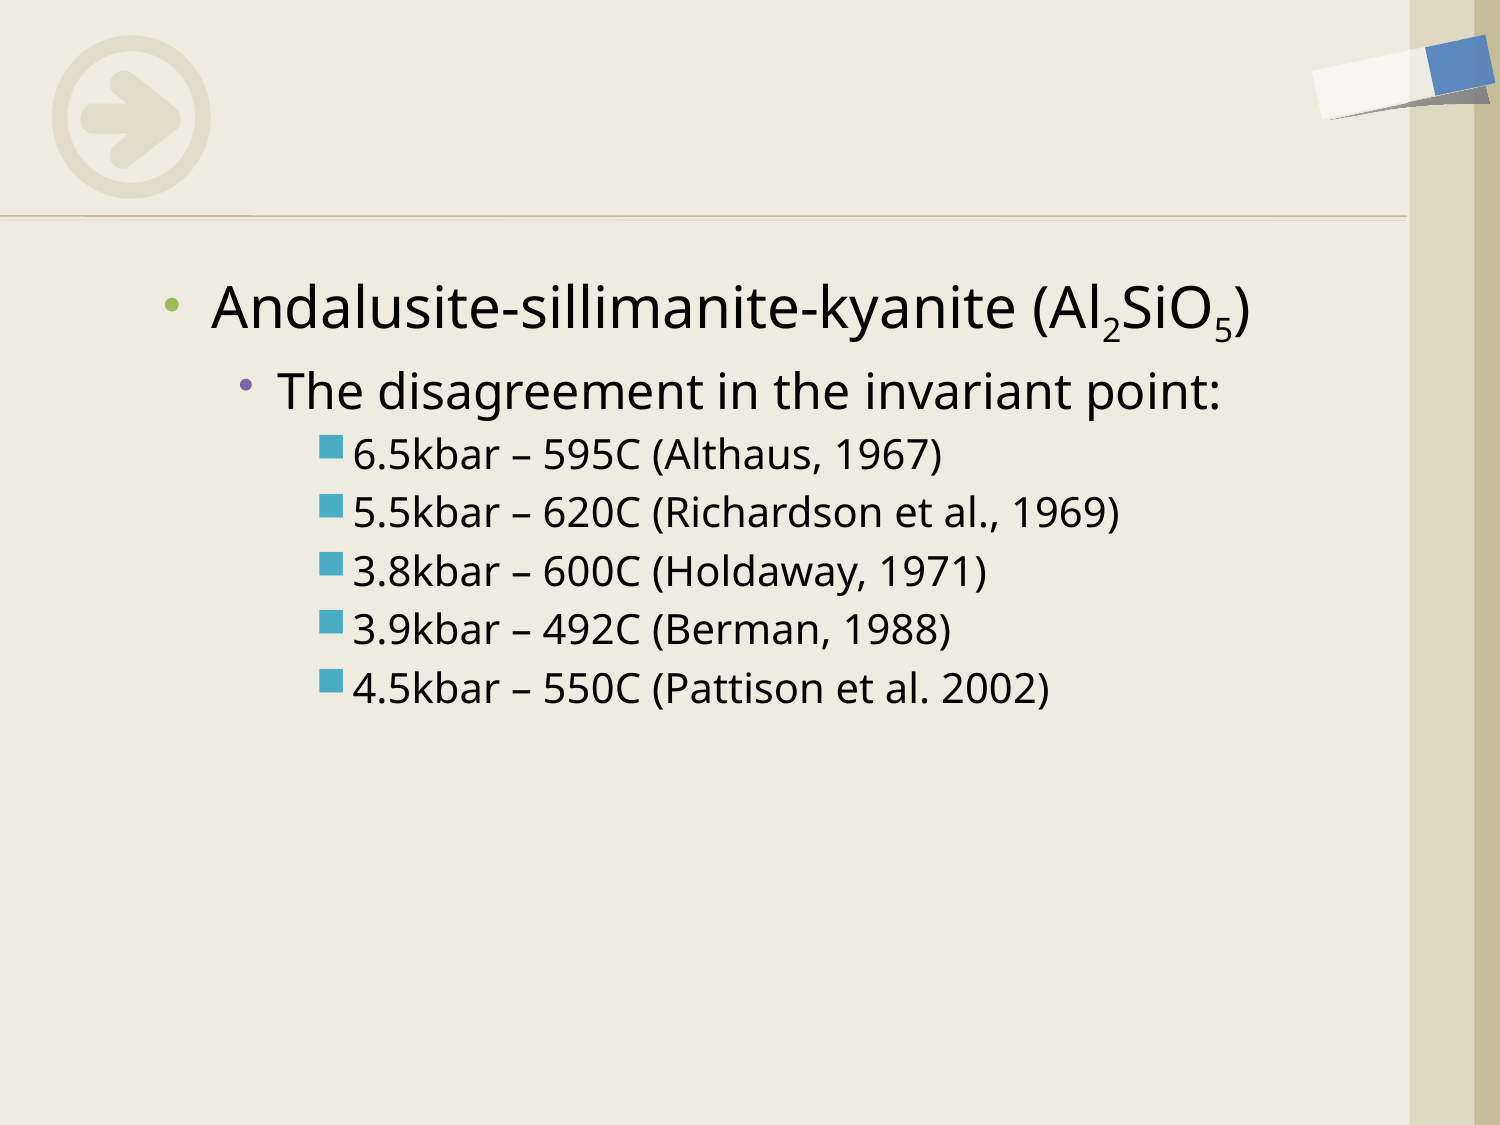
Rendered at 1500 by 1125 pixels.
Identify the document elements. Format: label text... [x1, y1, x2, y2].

list Andalusite-sillimanite-kyanite (Al2SiO5) The disagreement in the invariant point: 6.5kbar – 595C (Althaus, 1967) 5.5kbar – 620C (Richardson et al., 1969) 3.8kbar – 600C (Holdaway, 1971) 3.9kbar – 492C (Berman, 1988) 4.5kbar – 550C (Pattison et al. 2002) [75, 262, 1406, 1005]
